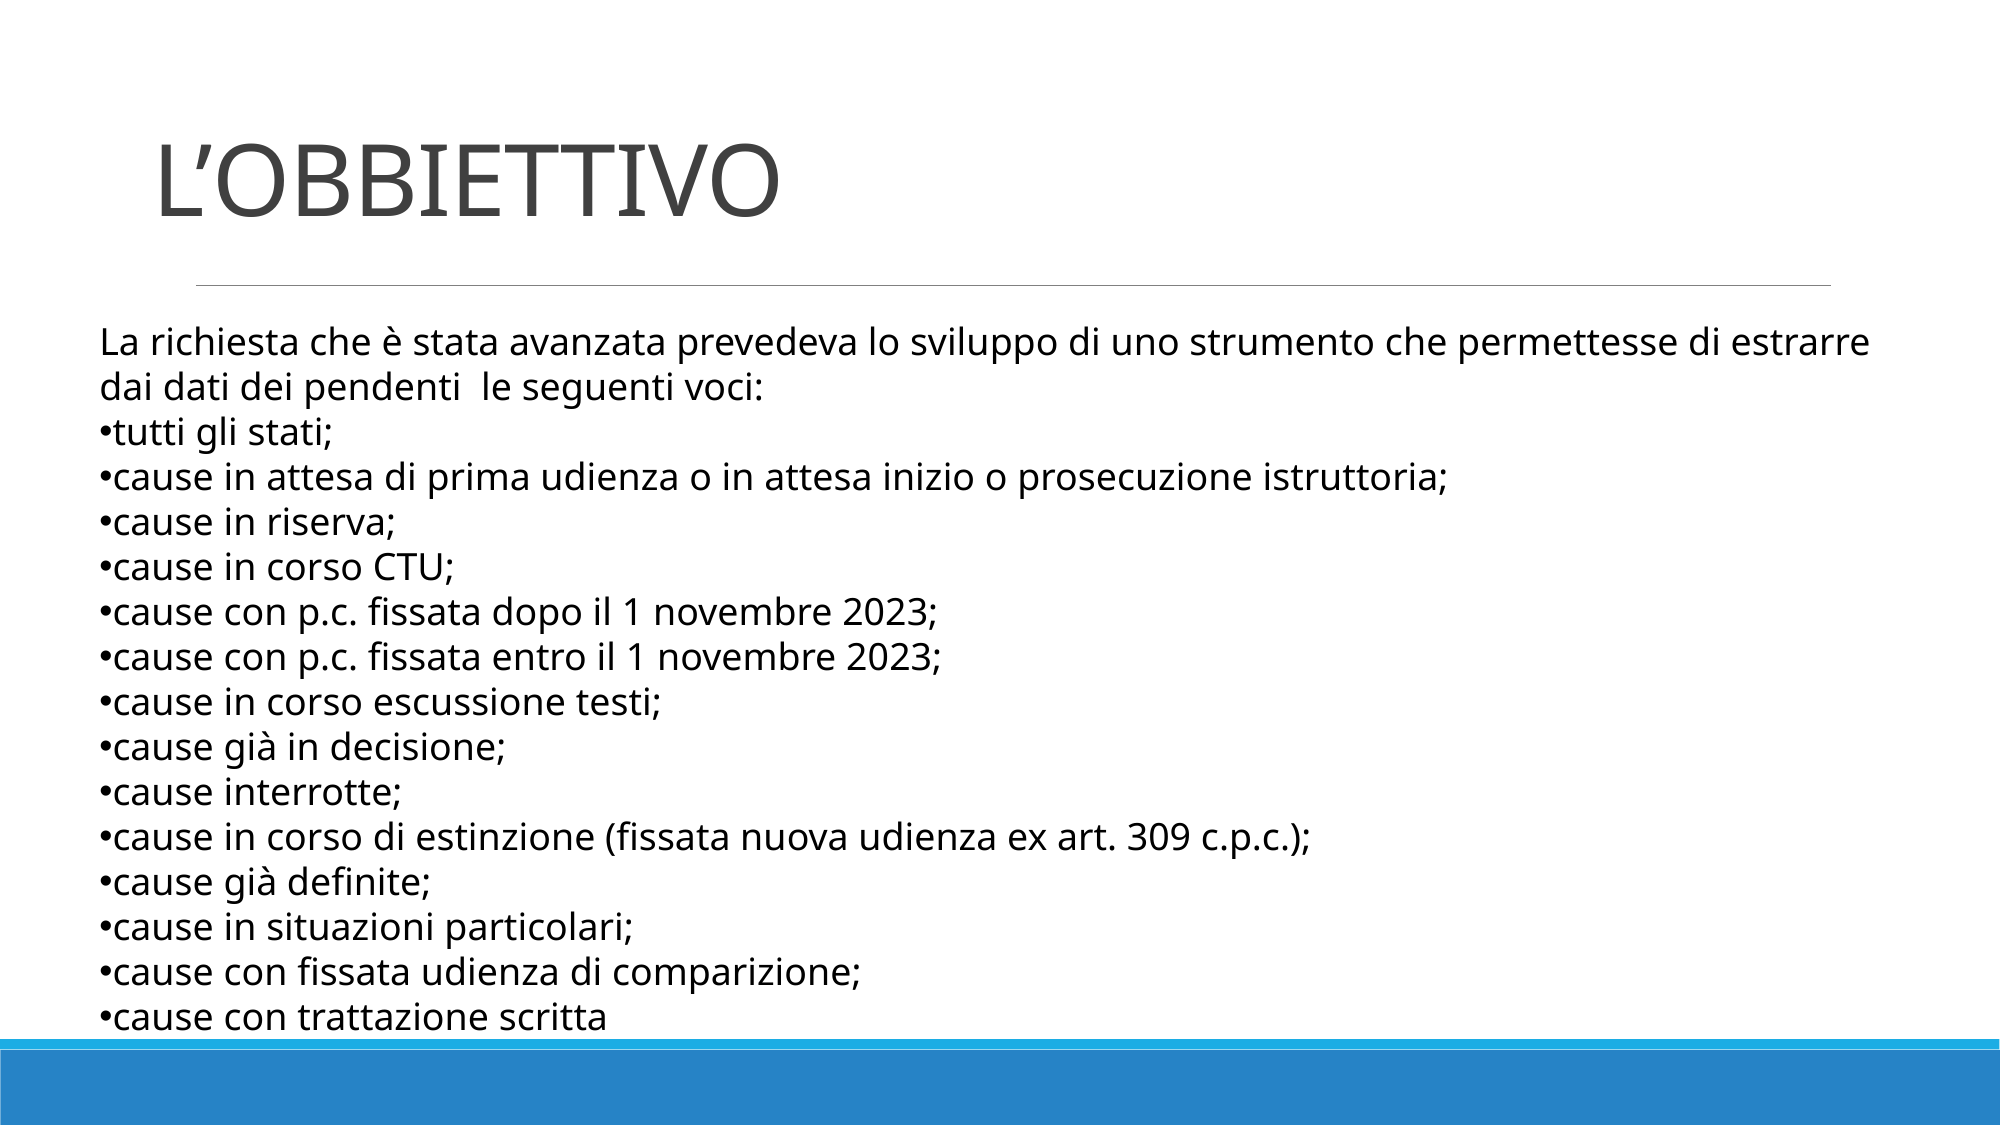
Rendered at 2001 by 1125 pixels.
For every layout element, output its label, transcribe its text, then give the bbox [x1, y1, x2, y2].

text_box La richiesta che è stata avanzata prevedeva lo sviluppo di uno strumento che permettesse di estrarre dai dati dei pendenti le seguenti voci: tutti gli stati; cause in attesa di prima udienza o in attesa inizio o prosecuzione istruttoria; cause in riserva; cause in corso CTU; cause con p.c. fissata dopo il 1 novembre 2023; cause con p.c. fissata entro il 1 novembre 2023; cause in corso escussione testi; cause già in decisione; cause interrotte; cause in corso di estinzione (fissata nuova udienza ex art. 309 c.p.c.); cause già definite; cause in situazioni particolari; cause con fissata udienza di comparizione; cause con trattazione scritta [84, 310, 1950, 1091]
title L’OBBIETTIVO [137, 0, 1863, 245]
